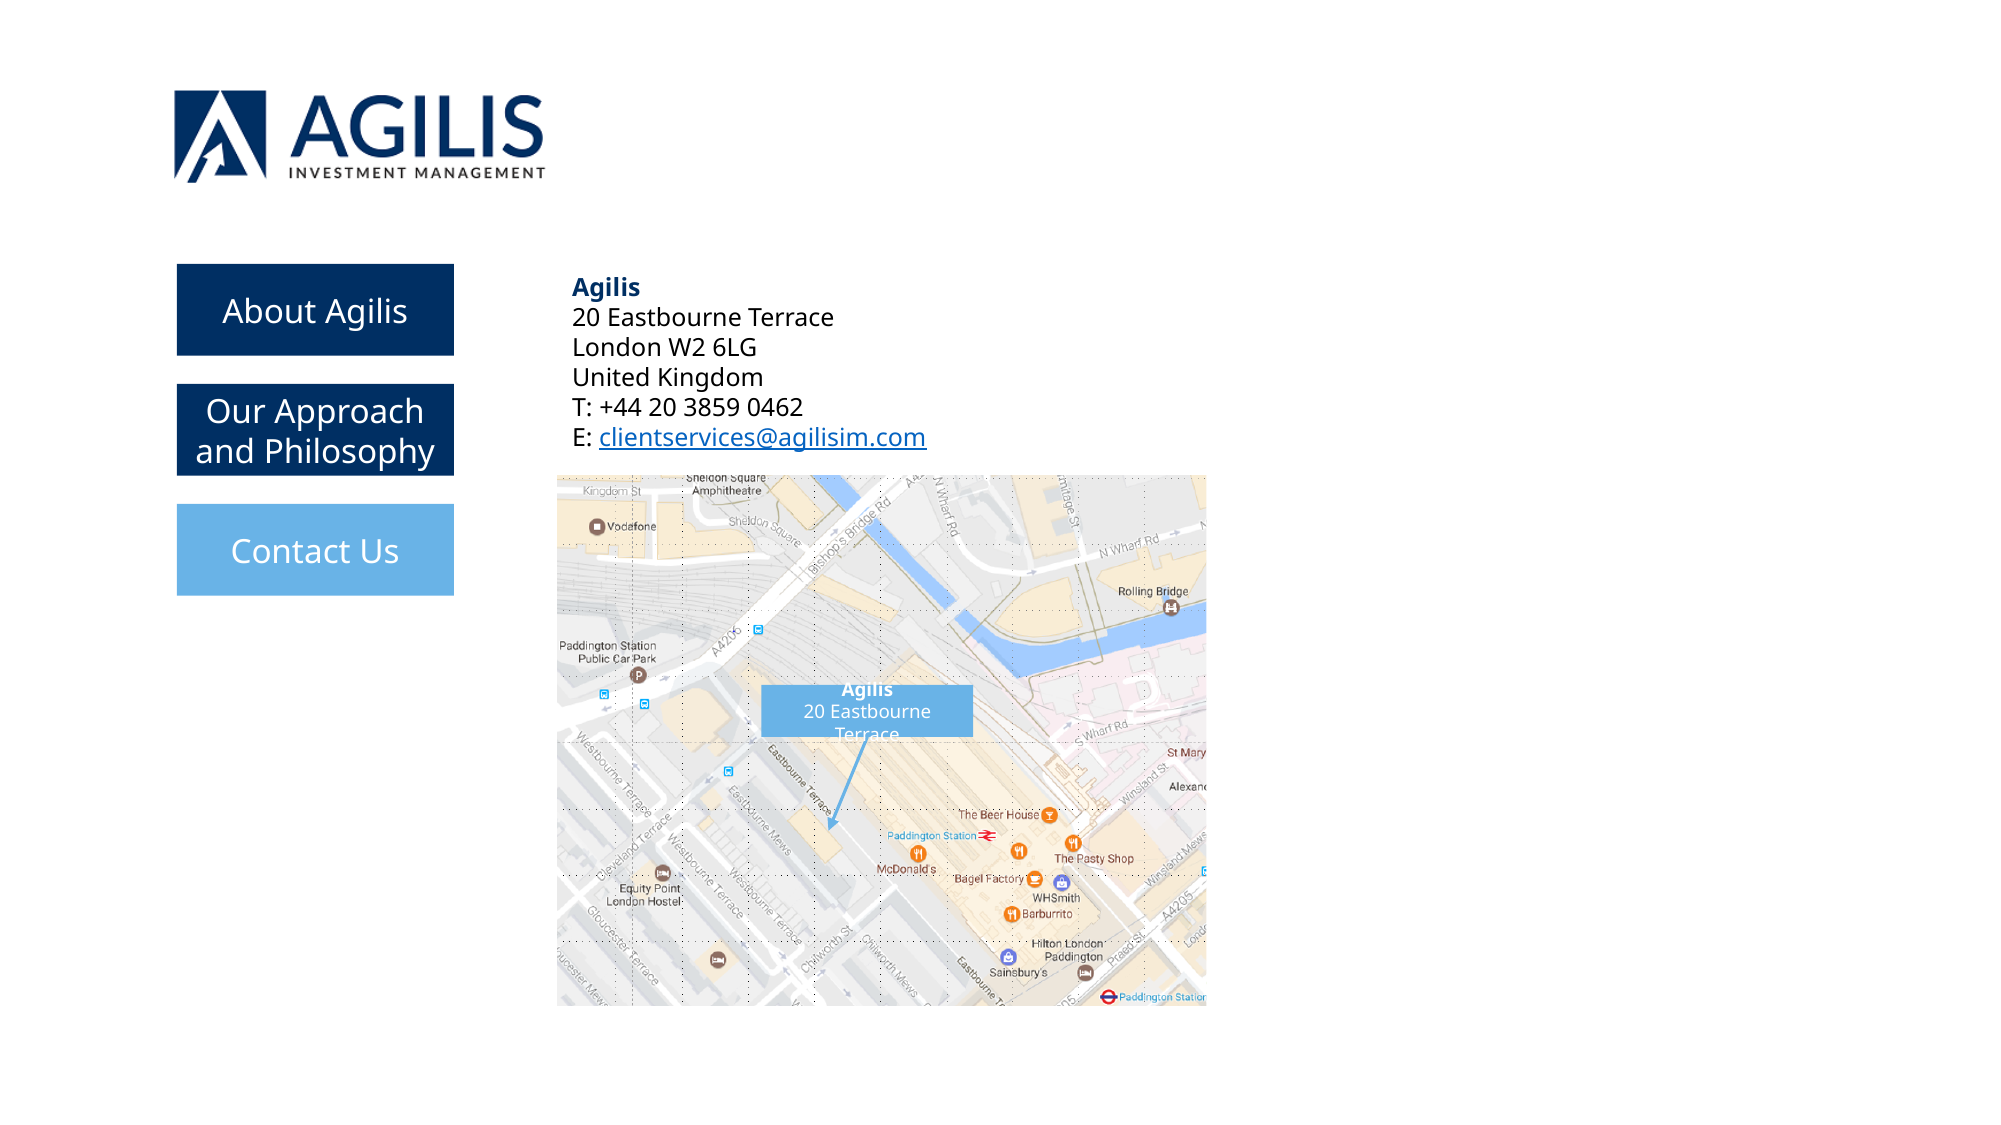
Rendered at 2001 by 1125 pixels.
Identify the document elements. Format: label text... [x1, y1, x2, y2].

text_box Agilis 20 Eastbourne Terrace London W2 6LG United Kingdom T: +44 20 3859 0462 E: clientservices@agilisim.com [557, 263, 1195, 441]
text_box About Agilis [176, 263, 455, 357]
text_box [761, 684, 974, 831]
text_box Contact Us [176, 503, 455, 597]
text_box Our Approach and Philosophy [176, 383, 455, 477]
picture [165, 86, 551, 184]
picture [556, 475, 1207, 1006]
